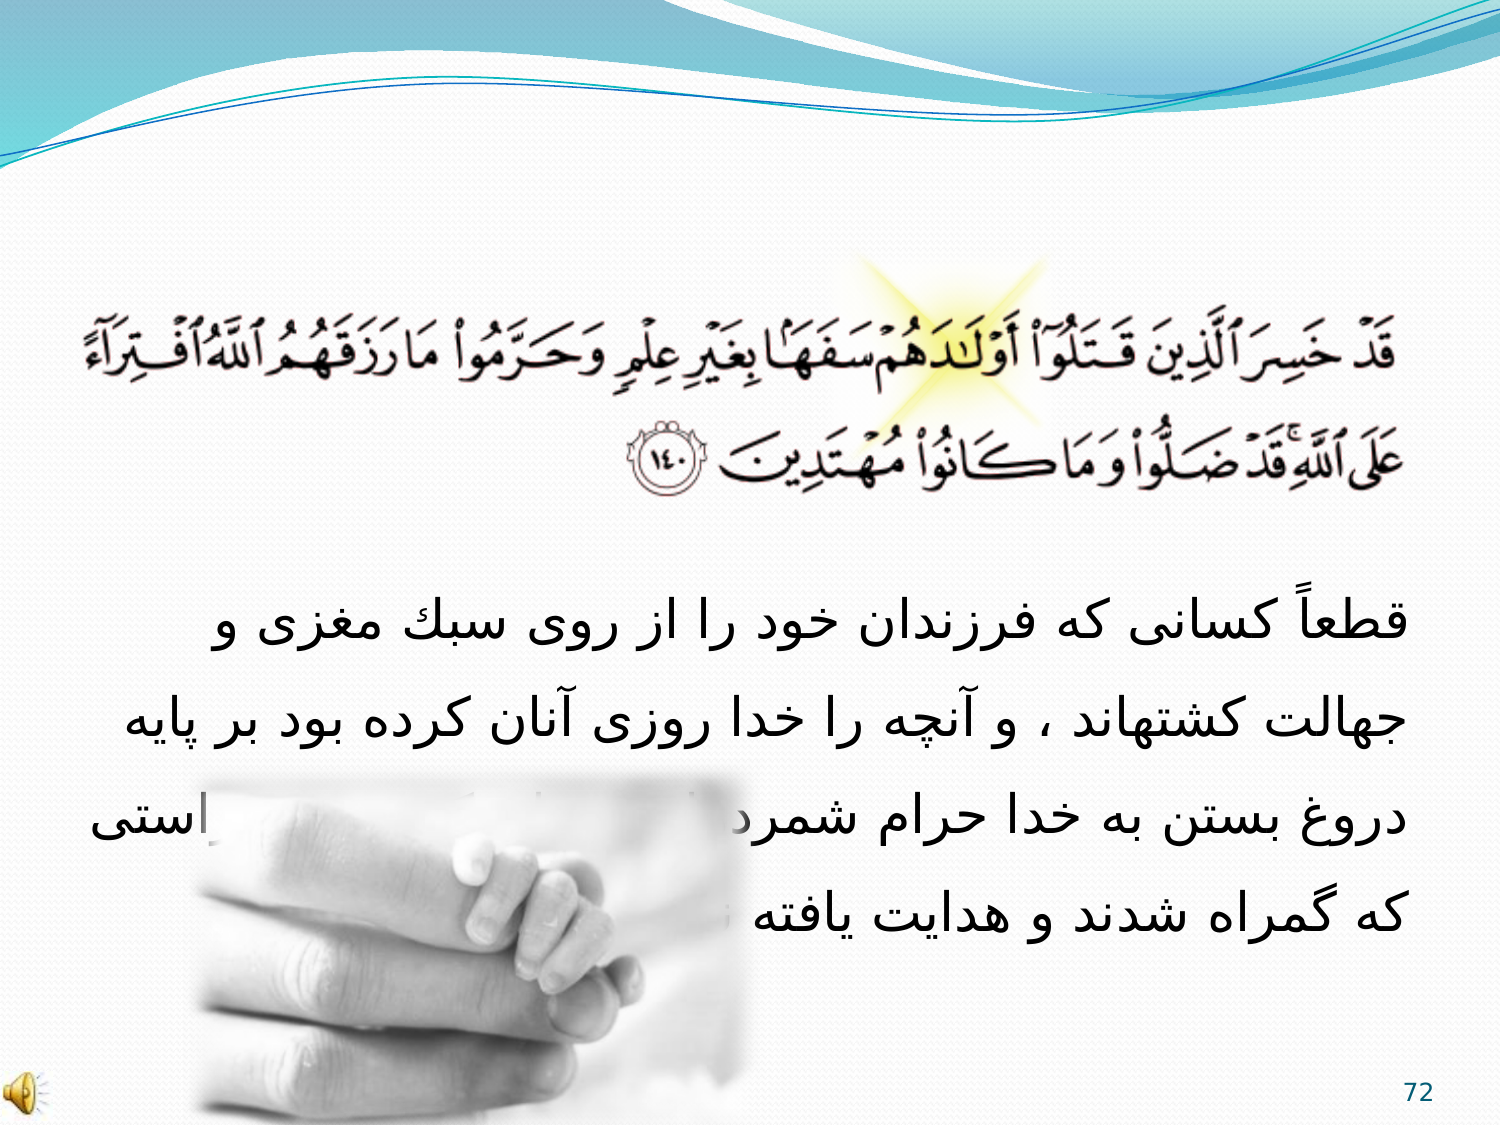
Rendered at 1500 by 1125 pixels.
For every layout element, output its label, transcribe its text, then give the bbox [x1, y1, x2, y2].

slide_number 72 [1309, 1046, 1435, 1107]
picture [182, 759, 763, 1125]
picture [49, 243, 1435, 523]
list قطعاً كسانى كه فرزندان خود را از روى سبك مغزى و جهالت كشته‏اند ، و آنچه را خدا روزى آنان كرده بود بر پايه دروغ بستن به خدا حرام شمرده‏اند ، زيان كردند ؛ به راستى كه گمراه شدند و هدايت يافته نبودند .{140انعام} [75, 535, 1425, 1038]
picture [1, 1070, 54, 1122]
